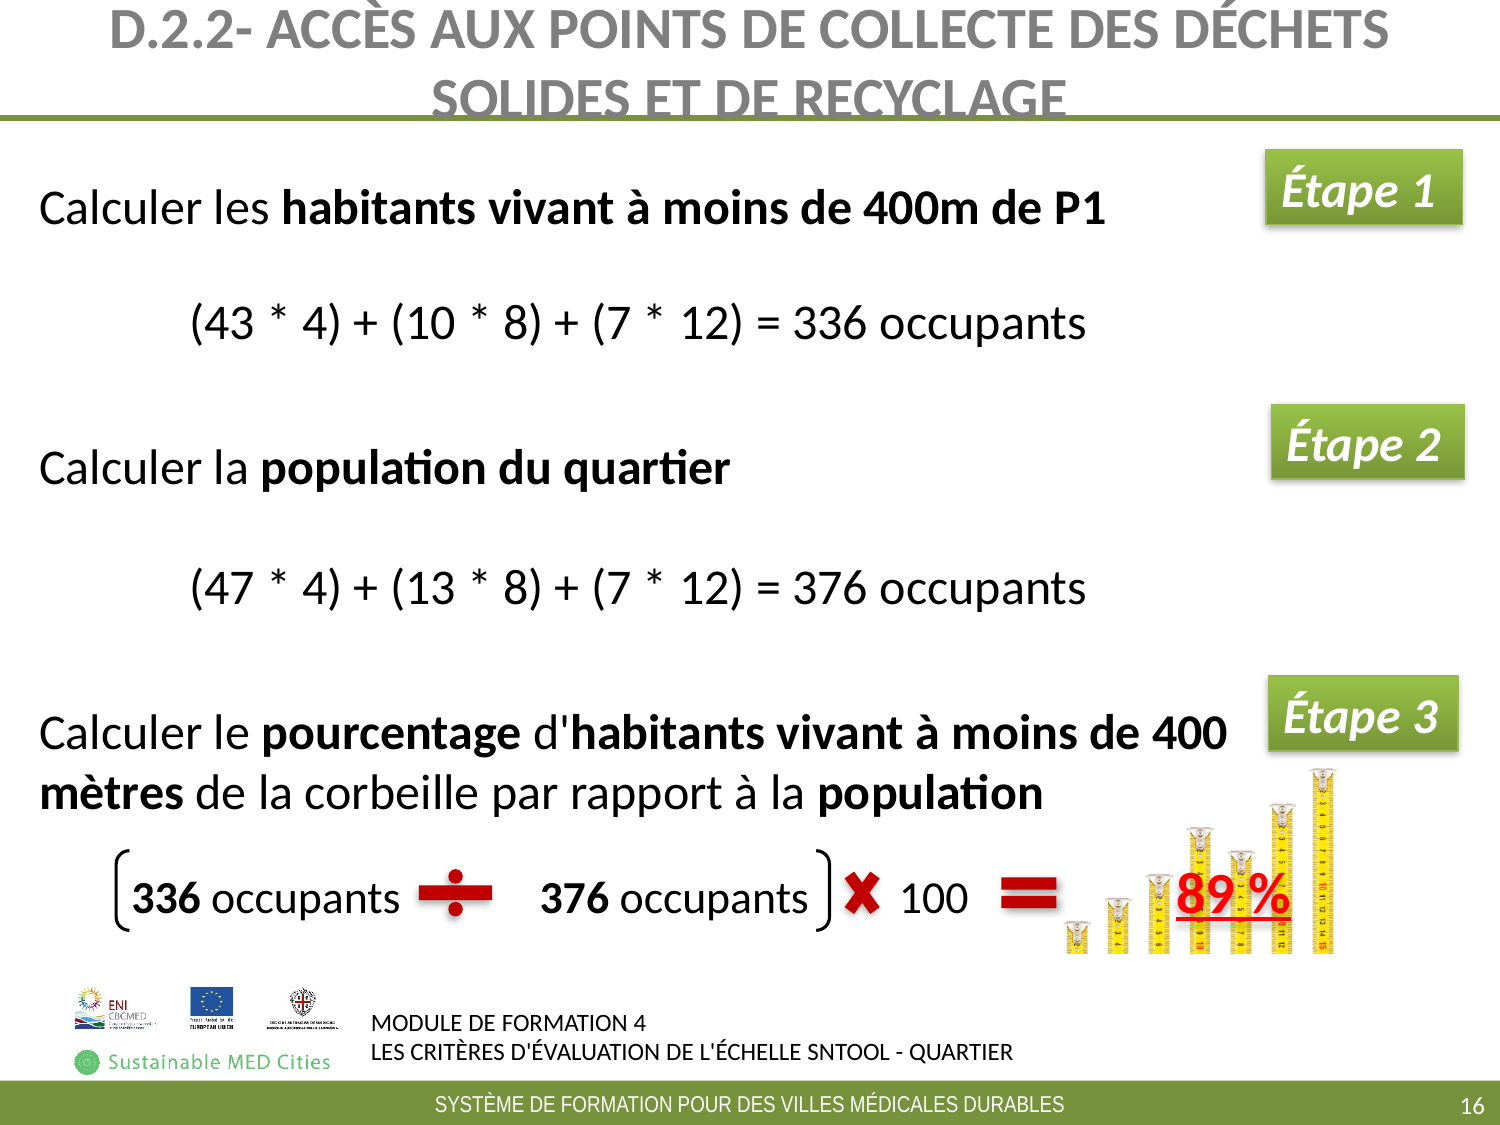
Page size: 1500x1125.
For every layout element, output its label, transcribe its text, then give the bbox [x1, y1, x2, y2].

text_box Calculer les habitants vivant à moins de 400m de P1 (43 * 4) + (10 * 8) + (7 * 12) = 336 occupants Calculer la population du quartier (47 * 4) + (13 * 8) + (7 * 12) = 376 occupants Calculer le pourcentage d'habitants vivant à moins de 400 mètres de la corbeille par rapport à la population du quartier [24, 166, 1327, 882]
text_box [115, 762, 1385, 955]
text_box Étape 1 [1266, 149, 1463, 225]
picture [62, 978, 356, 1080]
slide_number ‹#› [1399, 1074, 1500, 1125]
text_box D.2.2- ACCÈS AUX POINTS DE COLLECTE DES DÉCHETS SOLIDES ET DE RECYCLAGE [0, 0, 1500, 121]
text_box Étape 2 [1271, 404, 1465, 480]
text_box Étape 3 [1268, 676, 1459, 751]
